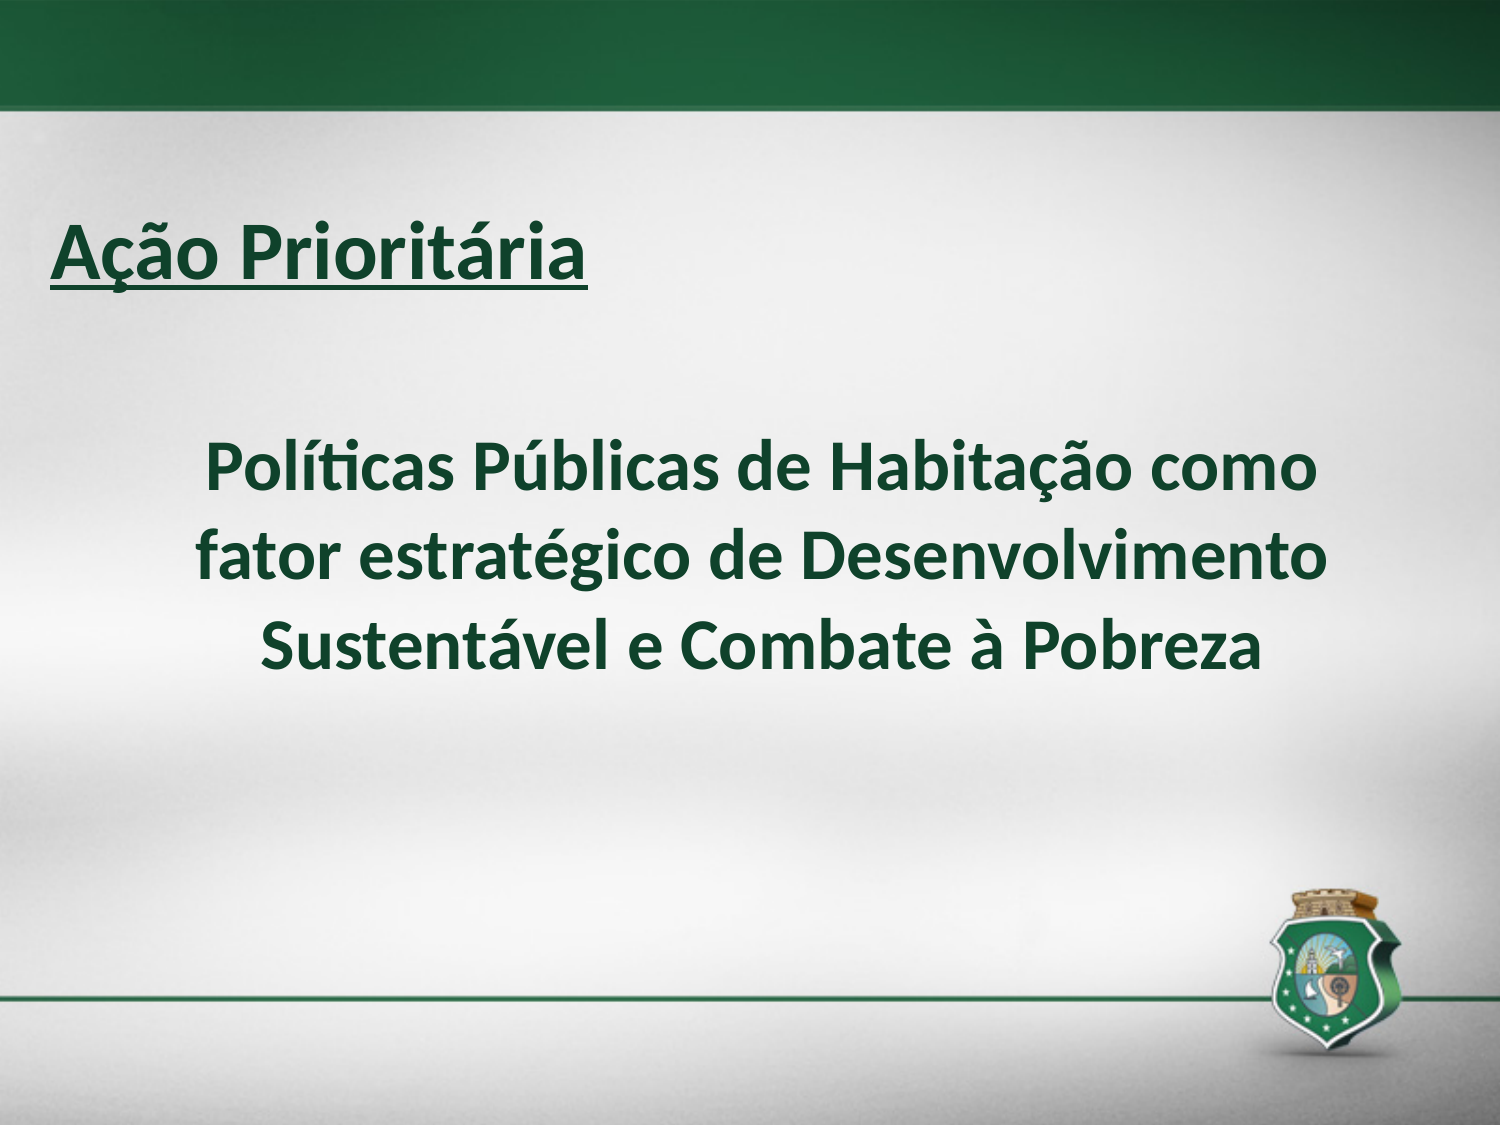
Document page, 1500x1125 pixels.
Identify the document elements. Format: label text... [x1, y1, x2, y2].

text_box Ação Prioritária [35, 186, 762, 304]
picture [0, 0, 1500, 1125]
title Políticas Públicas de Habitação como fator estratégico de Desenvolvimento Sustentável e Combate à Pobreza [124, 337, 1401, 763]
